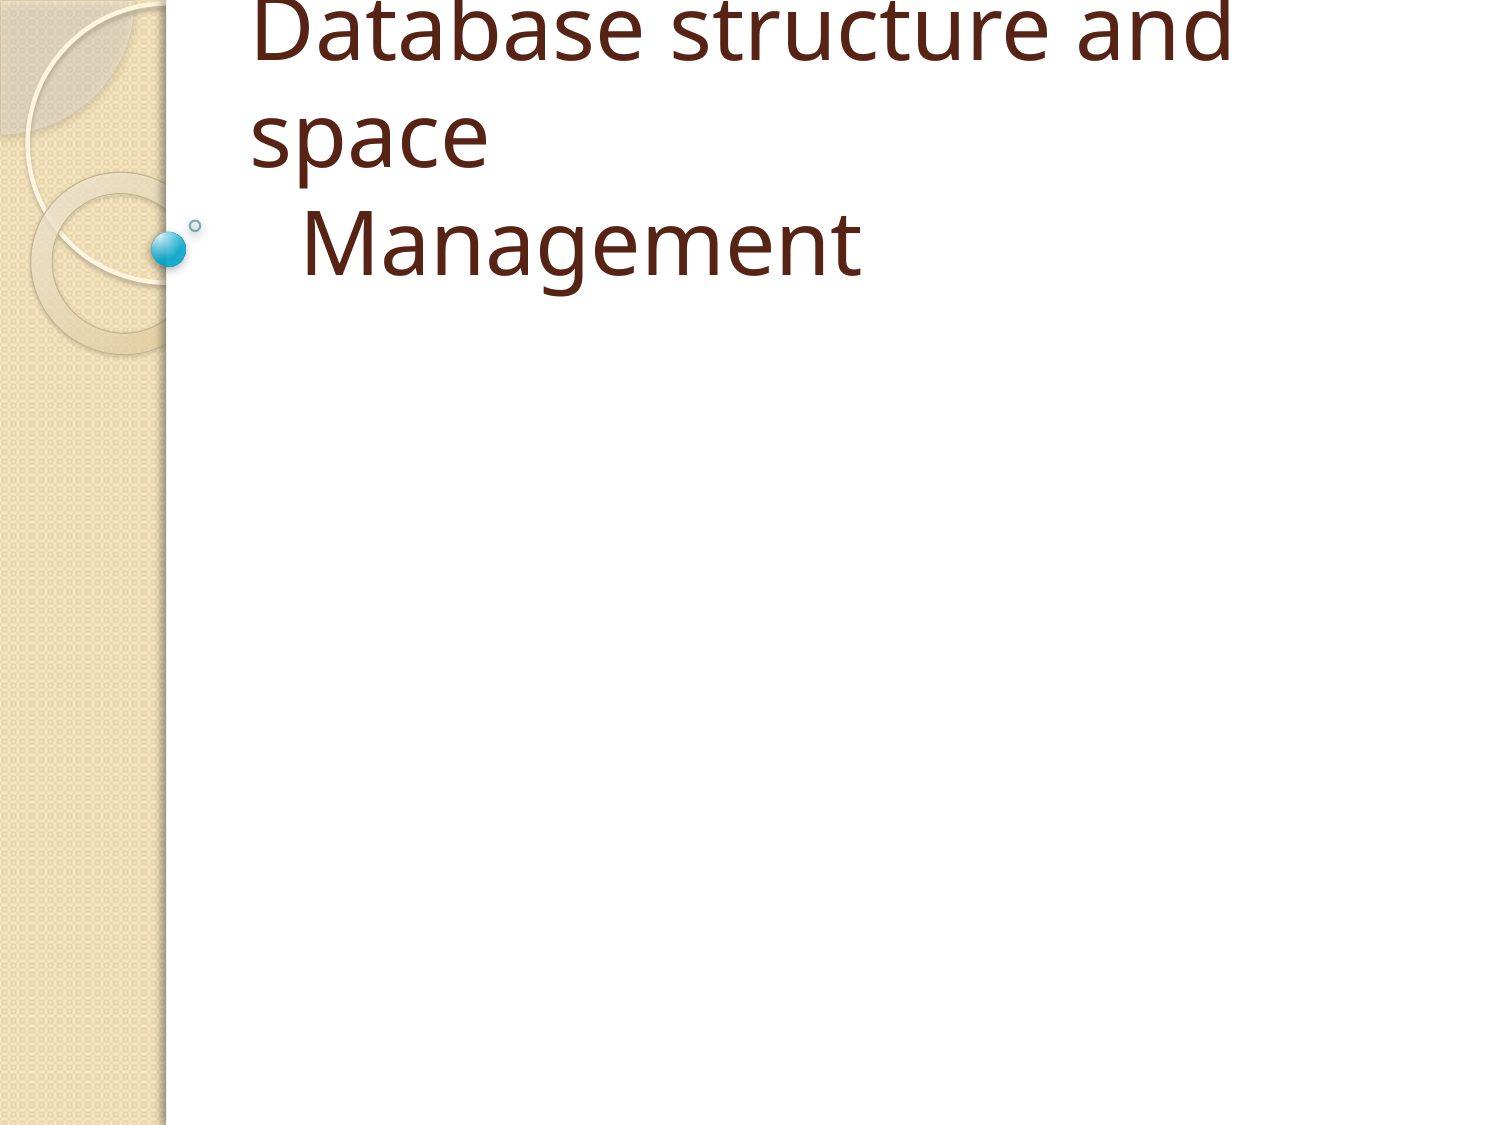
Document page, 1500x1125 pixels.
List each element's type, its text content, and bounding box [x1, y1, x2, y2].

title Database structure and space Management [234, 59, 1450, 301]
